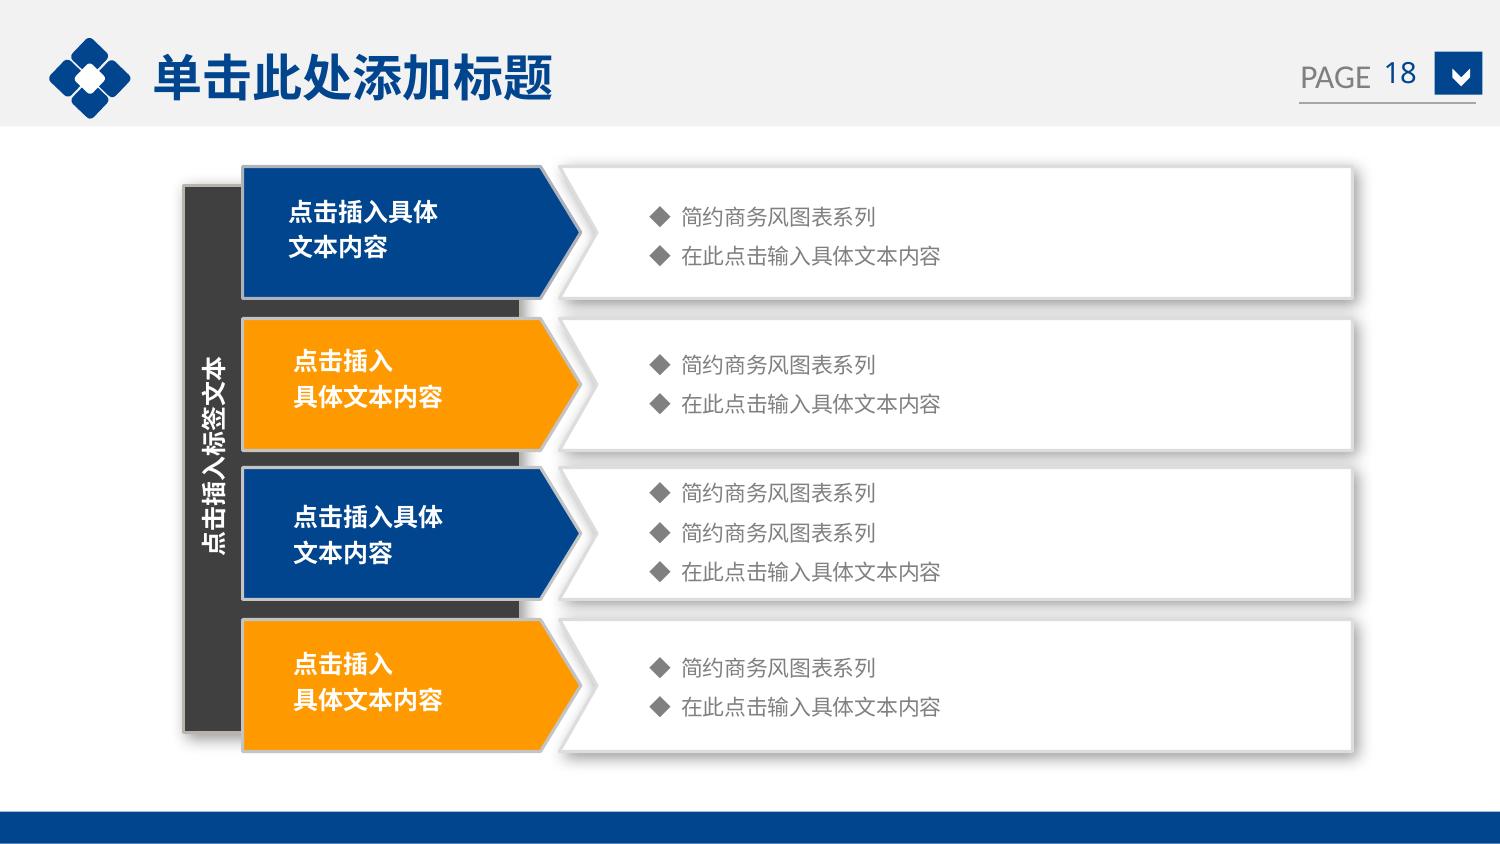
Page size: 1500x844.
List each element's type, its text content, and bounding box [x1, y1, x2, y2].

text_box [242, 619, 1353, 752]
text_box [242, 318, 1353, 451]
text_box 单击此处添加标题 [137, 38, 568, 114]
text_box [242, 459, 1353, 600]
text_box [52, 41, 127, 115]
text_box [242, 166, 1353, 299]
slide_number 18 [1364, 51, 1437, 97]
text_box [182, 184, 521, 733]
